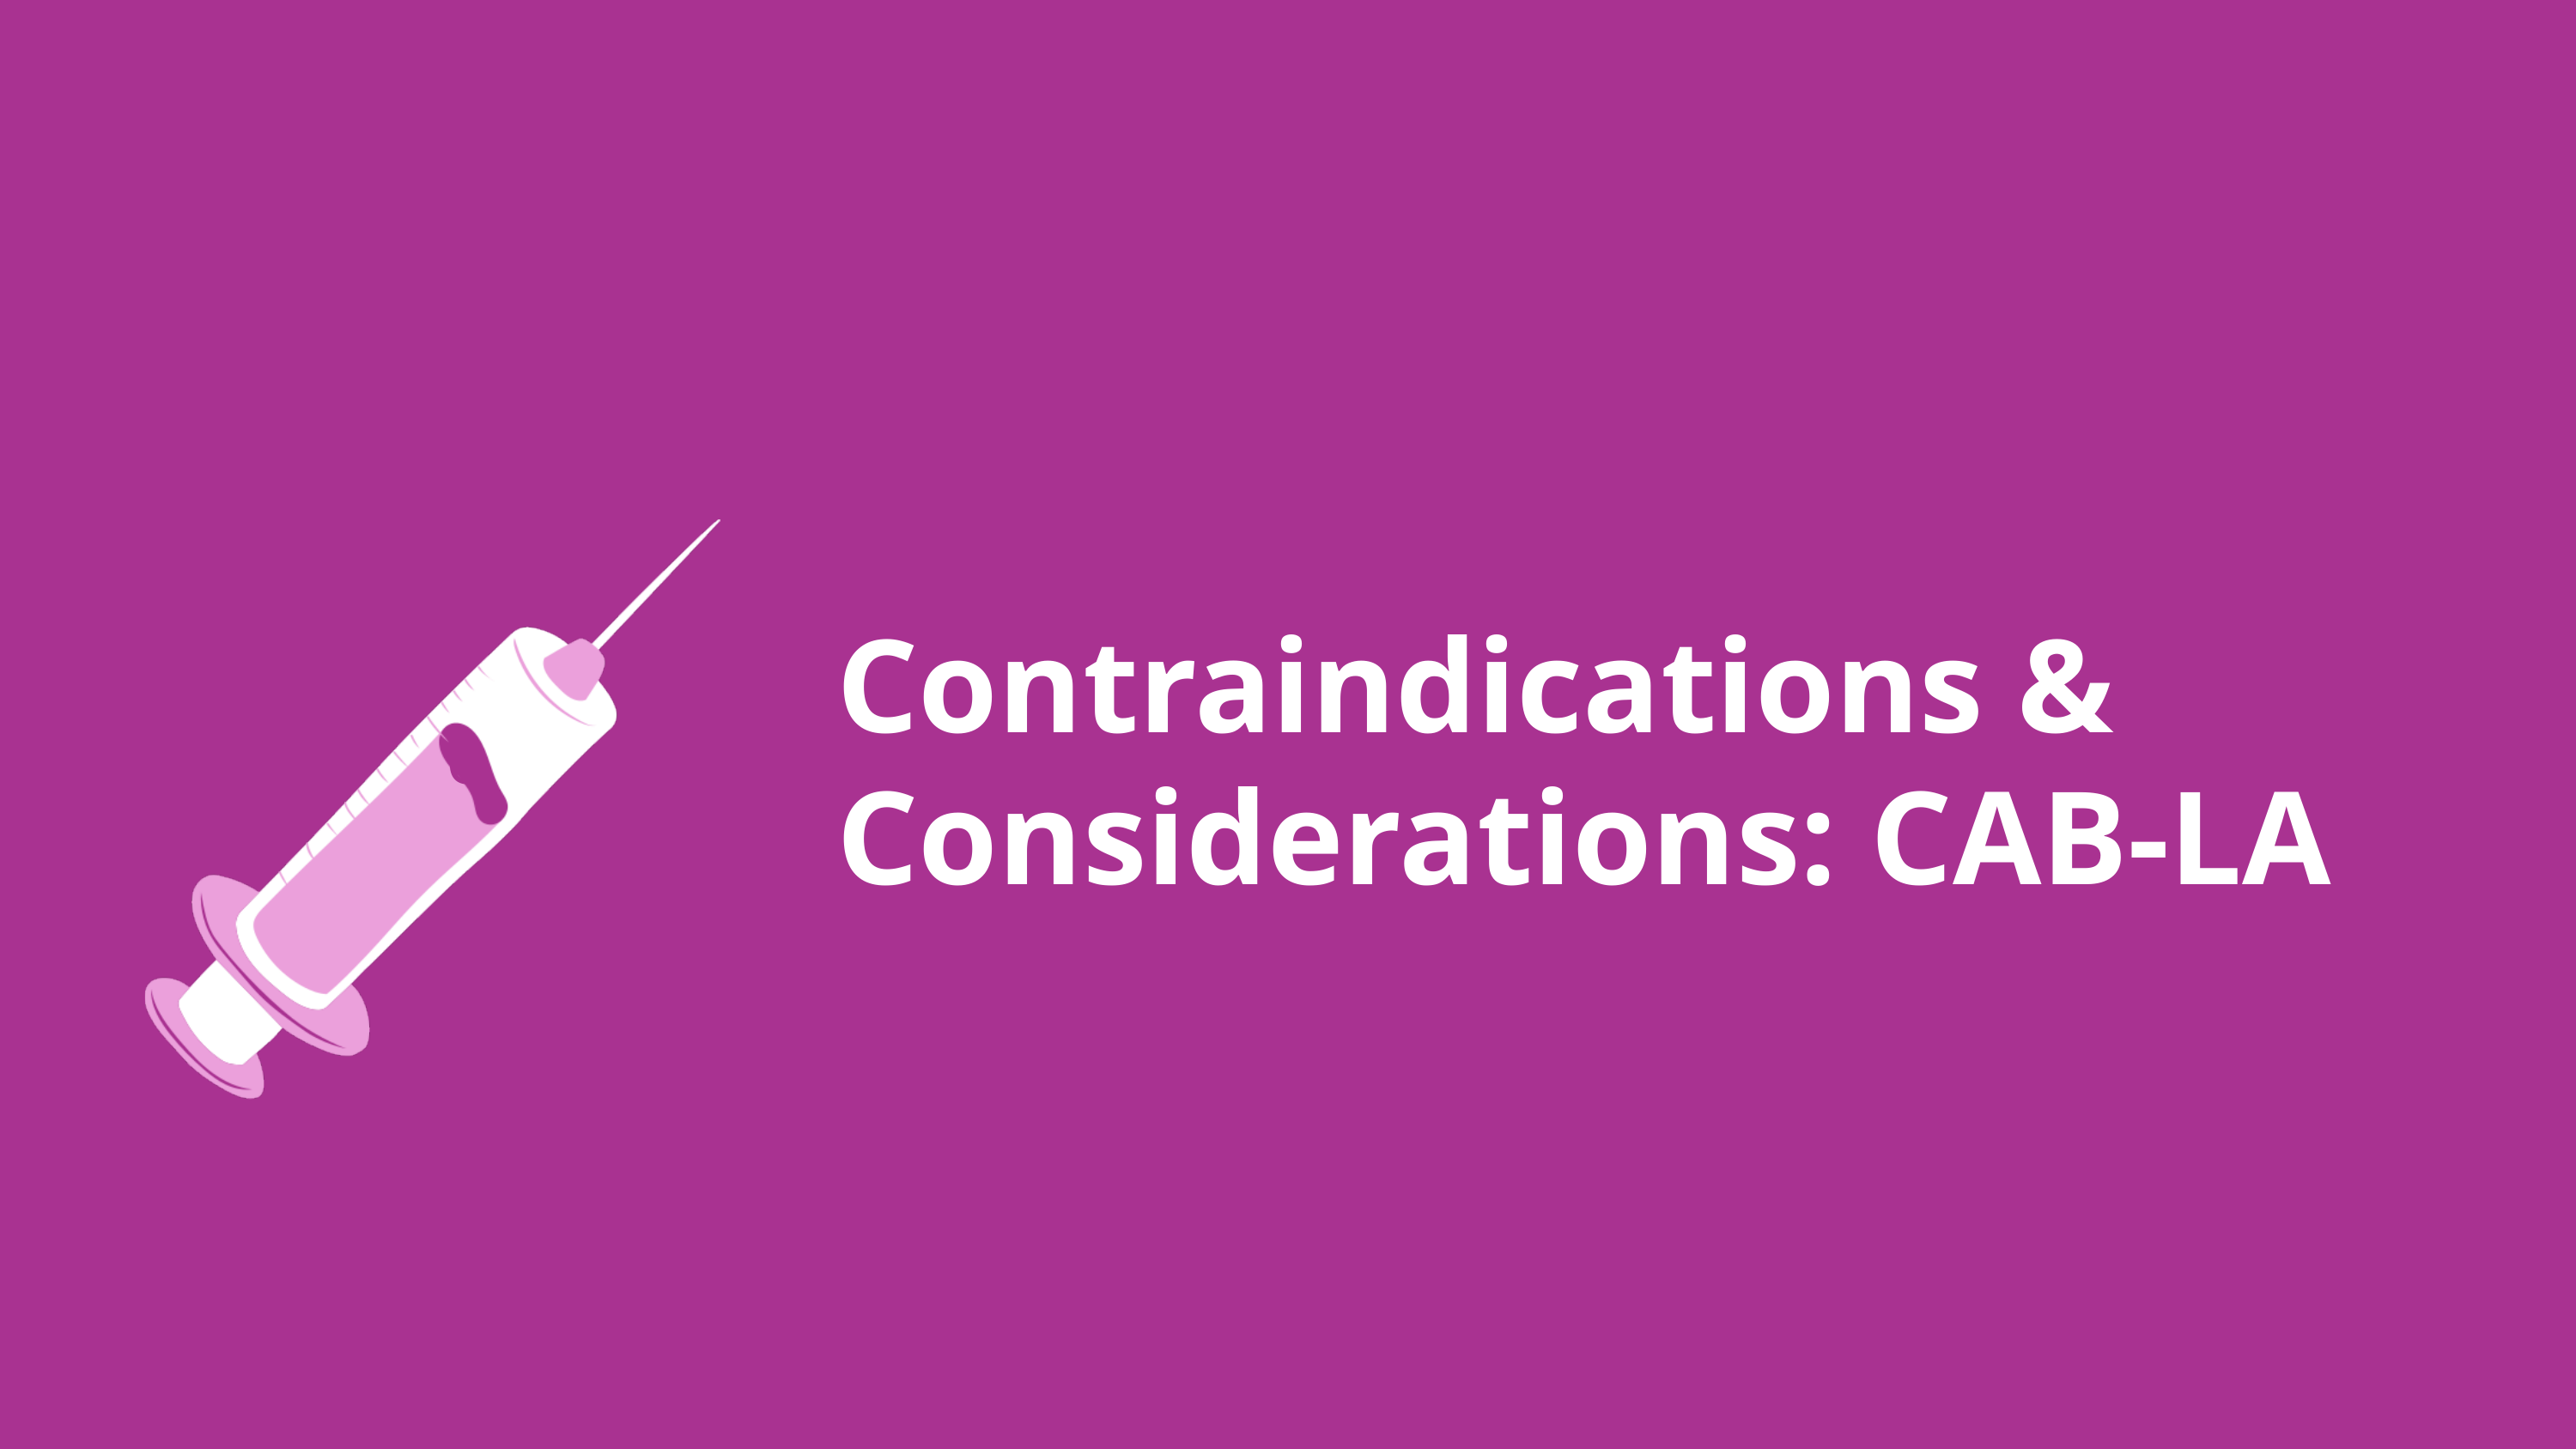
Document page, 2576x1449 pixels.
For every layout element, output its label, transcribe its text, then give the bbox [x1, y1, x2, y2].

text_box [144, 519, 721, 1100]
text_box Contraindications & Considerations: CAB-LA [836, 606, 2474, 911]
